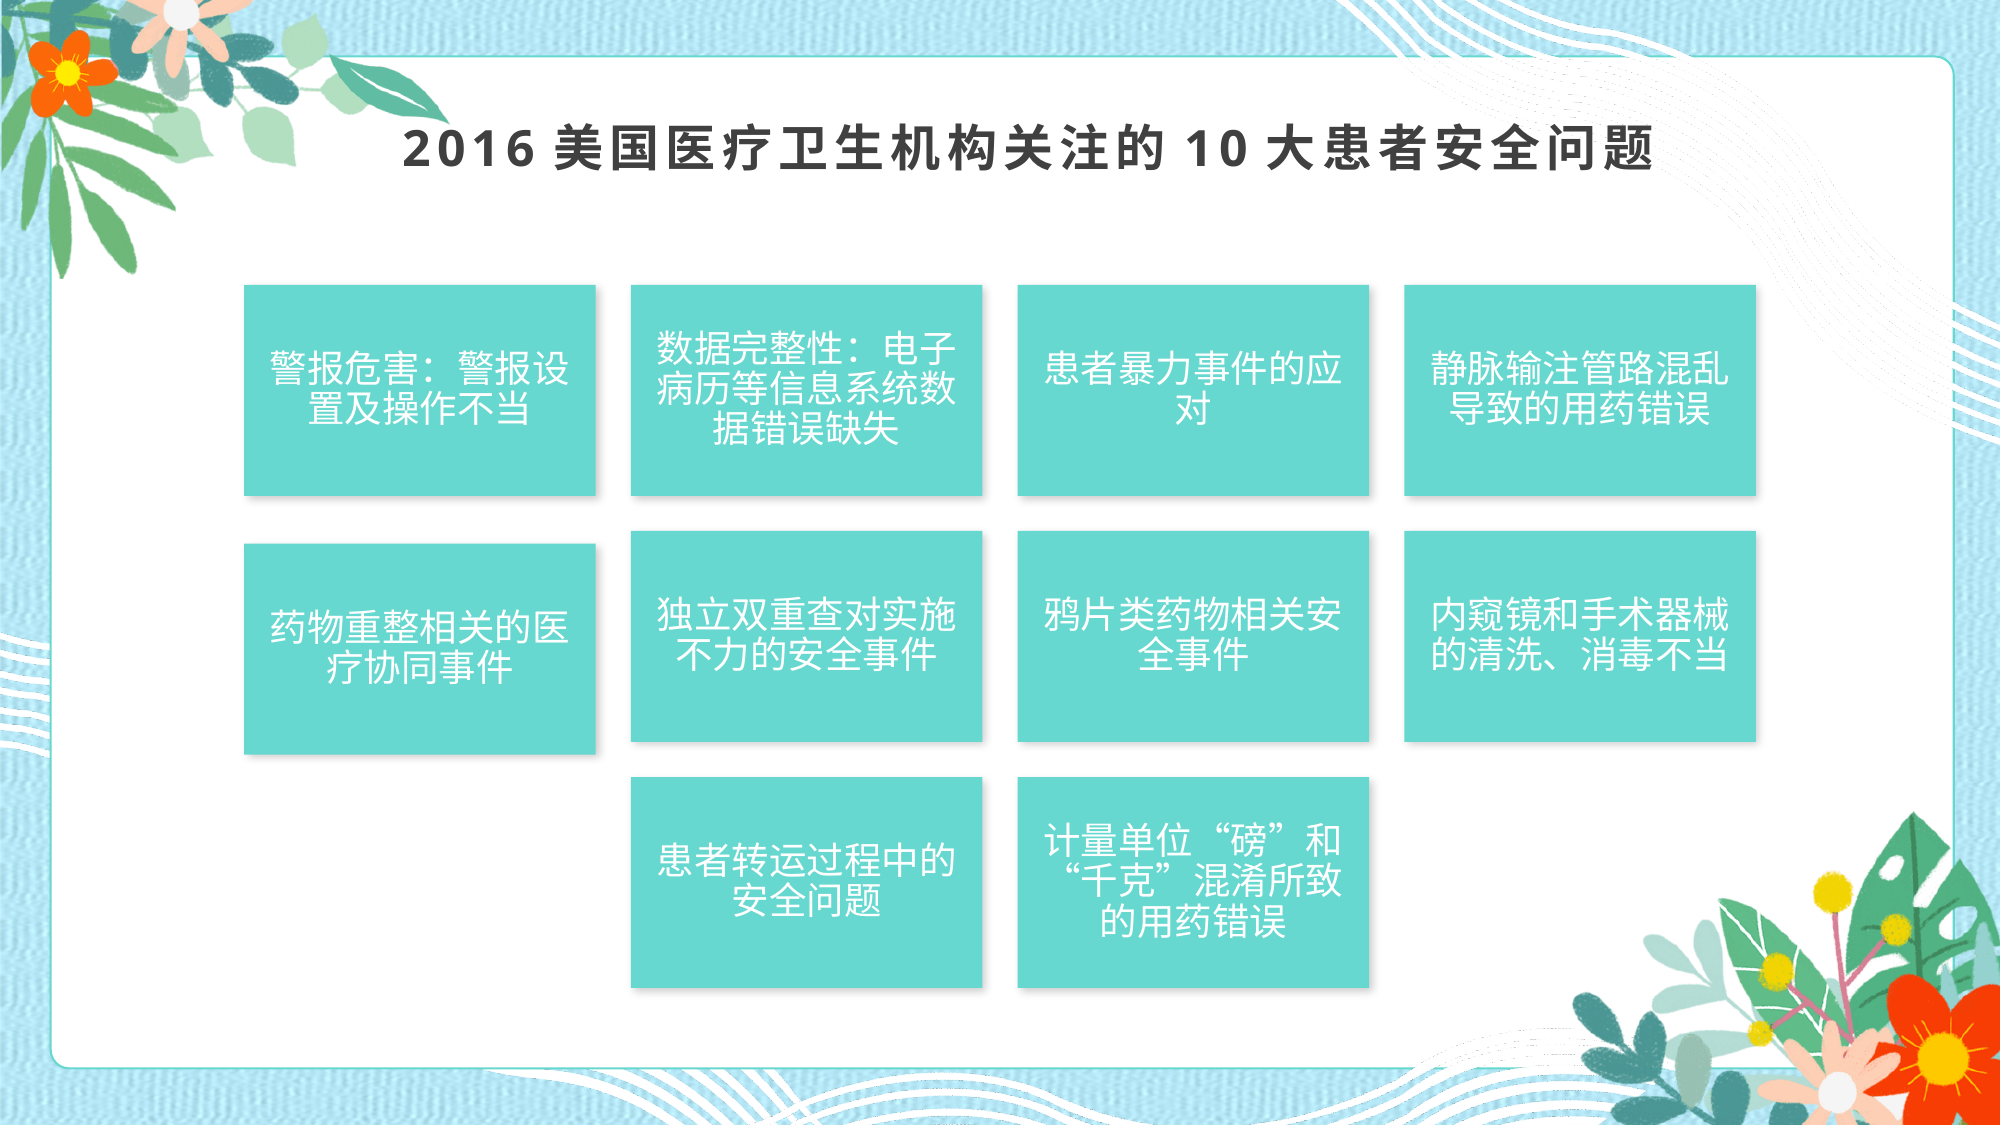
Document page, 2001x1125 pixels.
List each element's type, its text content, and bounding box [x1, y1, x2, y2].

text_box 鸦片类药物相关安全事件 [1016, 530, 1370, 743]
text_box 患者暴力事件的应对 [1016, 284, 1370, 497]
text_box 独立双重查对实施不力的安全事件 [630, 530, 983, 743]
text_box 患者转运过程中的安全问题 [630, 776, 983, 989]
title 2016美国医疗卫生机构关注的10大患者安全问题 [271, 49, 1785, 252]
text_box 计量单位“磅”和“千克”混淆所致的用药错误 [1016, 776, 1370, 989]
text_box 静脉输注管路混乱导致的用药错误 [1403, 284, 1757, 497]
text_box 药物重整相关的医疗协同事件 [243, 543, 597, 756]
picture [0, 0, 2000, 1125]
text_box 内窥镜和手术器械的清洗、消毒不当 [1403, 530, 1757, 743]
text_box 警报危害：警报设置及操作不当 [243, 284, 597, 497]
text_box 数据完整性：电子病历等信息系统数据错误缺失 [630, 284, 983, 497]
